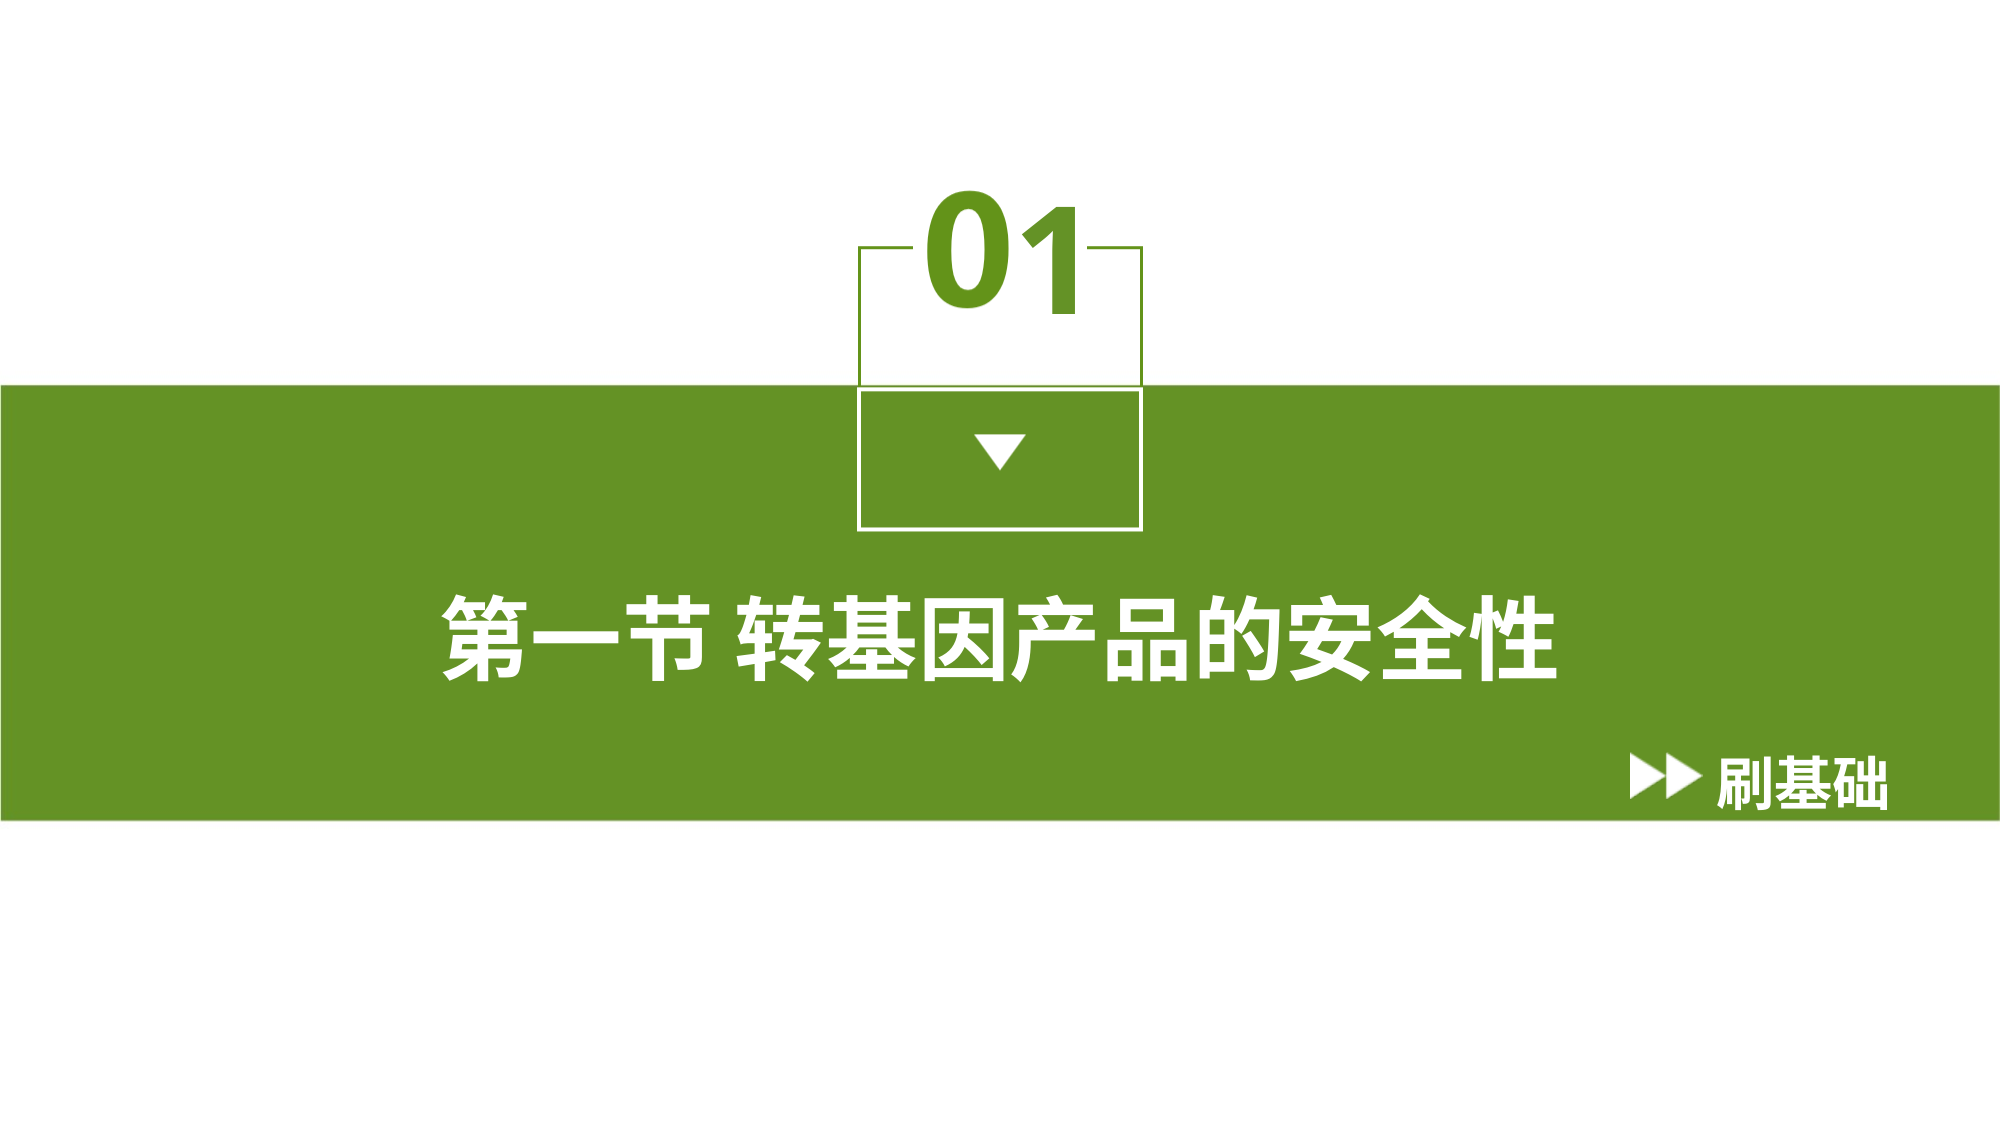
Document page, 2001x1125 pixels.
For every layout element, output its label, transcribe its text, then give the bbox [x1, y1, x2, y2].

text_box 1 [1013, 156, 1173, 353]
picture [0, 699, 2000, 1125]
picture [0, 0, 2000, 572]
text_box 刷基础 [1715, 718, 1997, 812]
text_box 第一节 转基因产品的安全性 [0, 572, 2000, 699]
